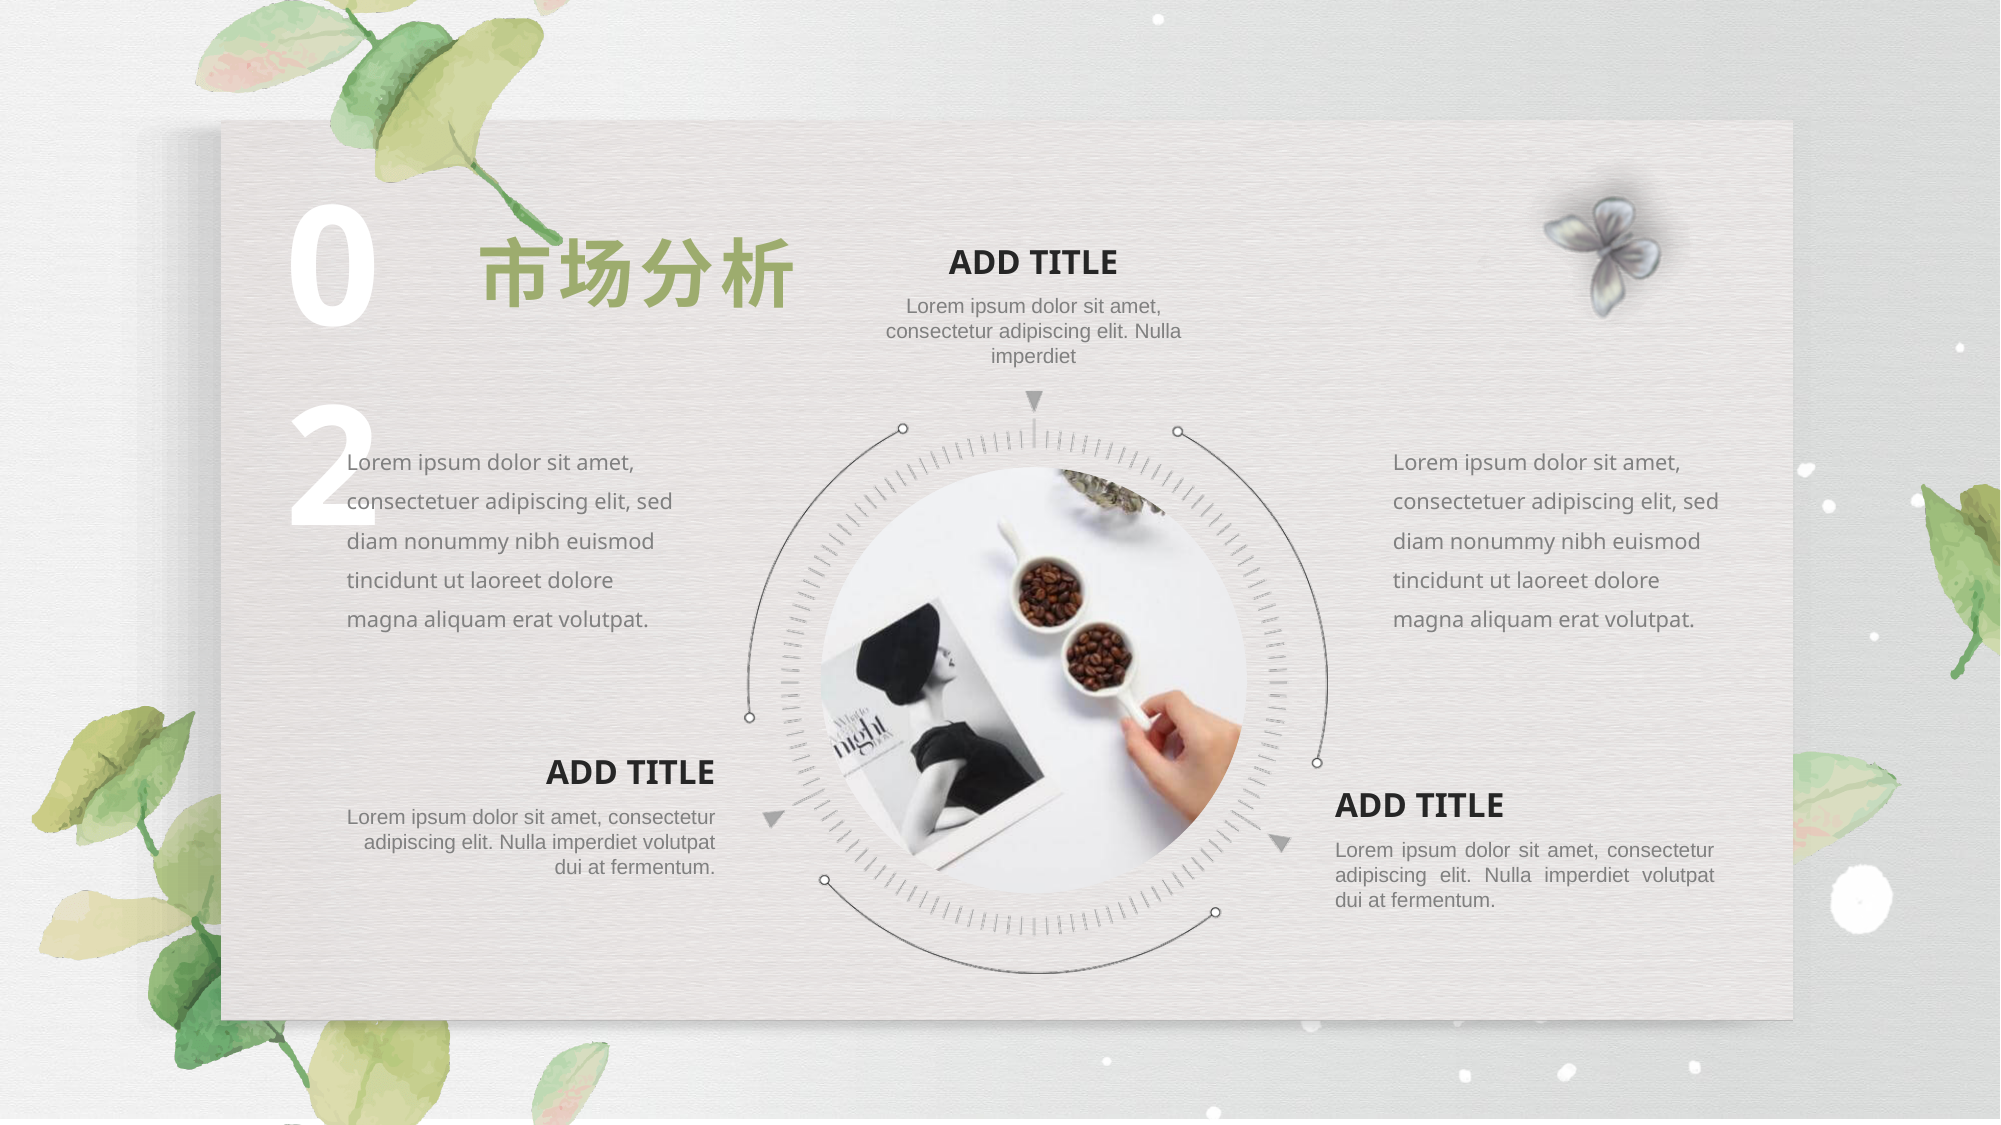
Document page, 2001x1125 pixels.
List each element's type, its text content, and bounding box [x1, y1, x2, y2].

text_box 02 [270, 151, 491, 567]
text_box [1320, 777, 1730, 921]
text_box Lorem ipsum dolor sit amet, consectetuer adipiscing elit, sed diam nonummy nibh euismod tincidunt ut laoreet dolore magna aliquam erat volutpat. [1379, 428, 1738, 640]
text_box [829, 233, 1239, 377]
text_box Lorem ipsum dolor sit amet, consectetuer adipiscing elit, sed diam nonummy nibh euismod tincidunt ut laoreet dolore magna aliquam erat volutpat. [331, 428, 663, 640]
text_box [321, 744, 731, 888]
picture [0, 0, 2001, 1125]
text_box 市场分析 [462, 218, 812, 324]
